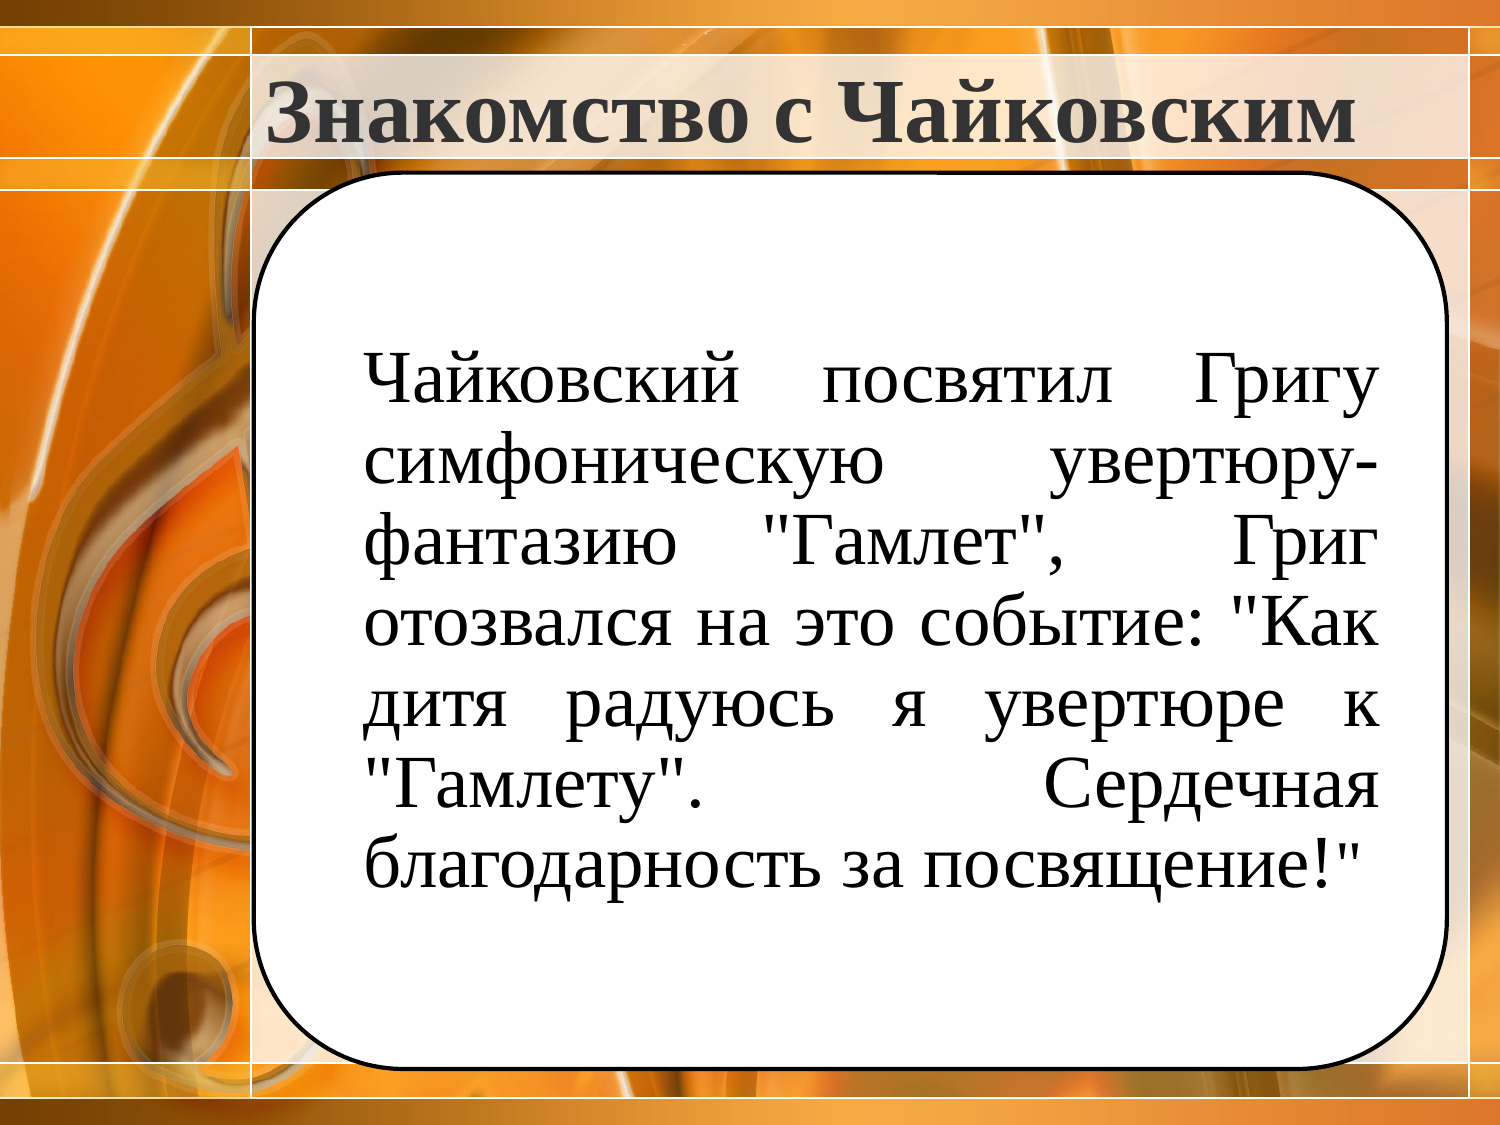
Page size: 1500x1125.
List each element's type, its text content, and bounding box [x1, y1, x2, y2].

picture [0, 0, 1500, 1125]
title Знакомство с Чайковским [249, 37, 1425, 175]
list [253, 172, 1448, 1095]
